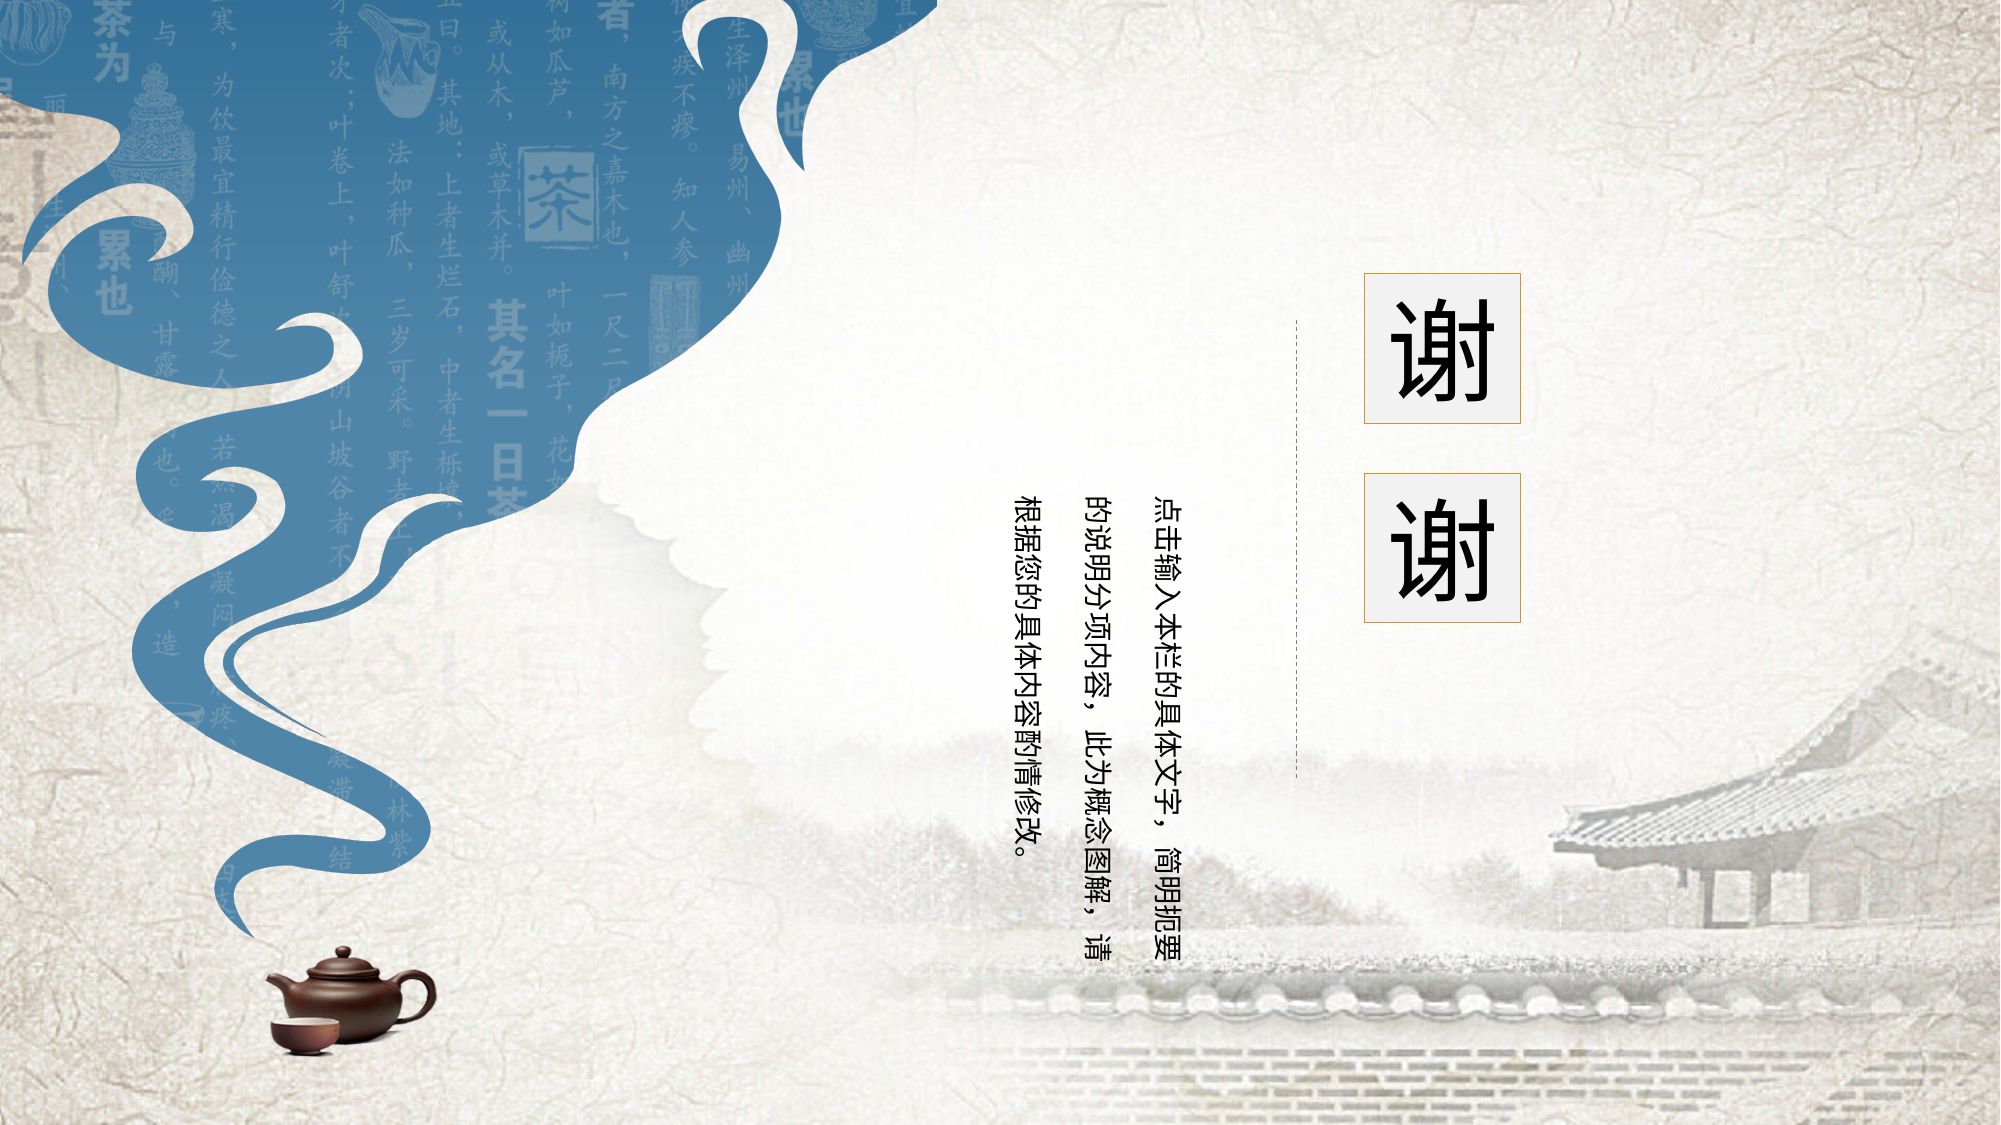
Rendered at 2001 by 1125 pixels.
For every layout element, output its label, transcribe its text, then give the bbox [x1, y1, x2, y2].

picture [0, 0, 2001, 1125]
text_box 点击输入本栏的具体文字，简明扼要的说明分项内容，此为概念图解，请根据您的具体内容酌情修改。 [986, 480, 1229, 1000]
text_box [1364, 273, 1521, 625]
